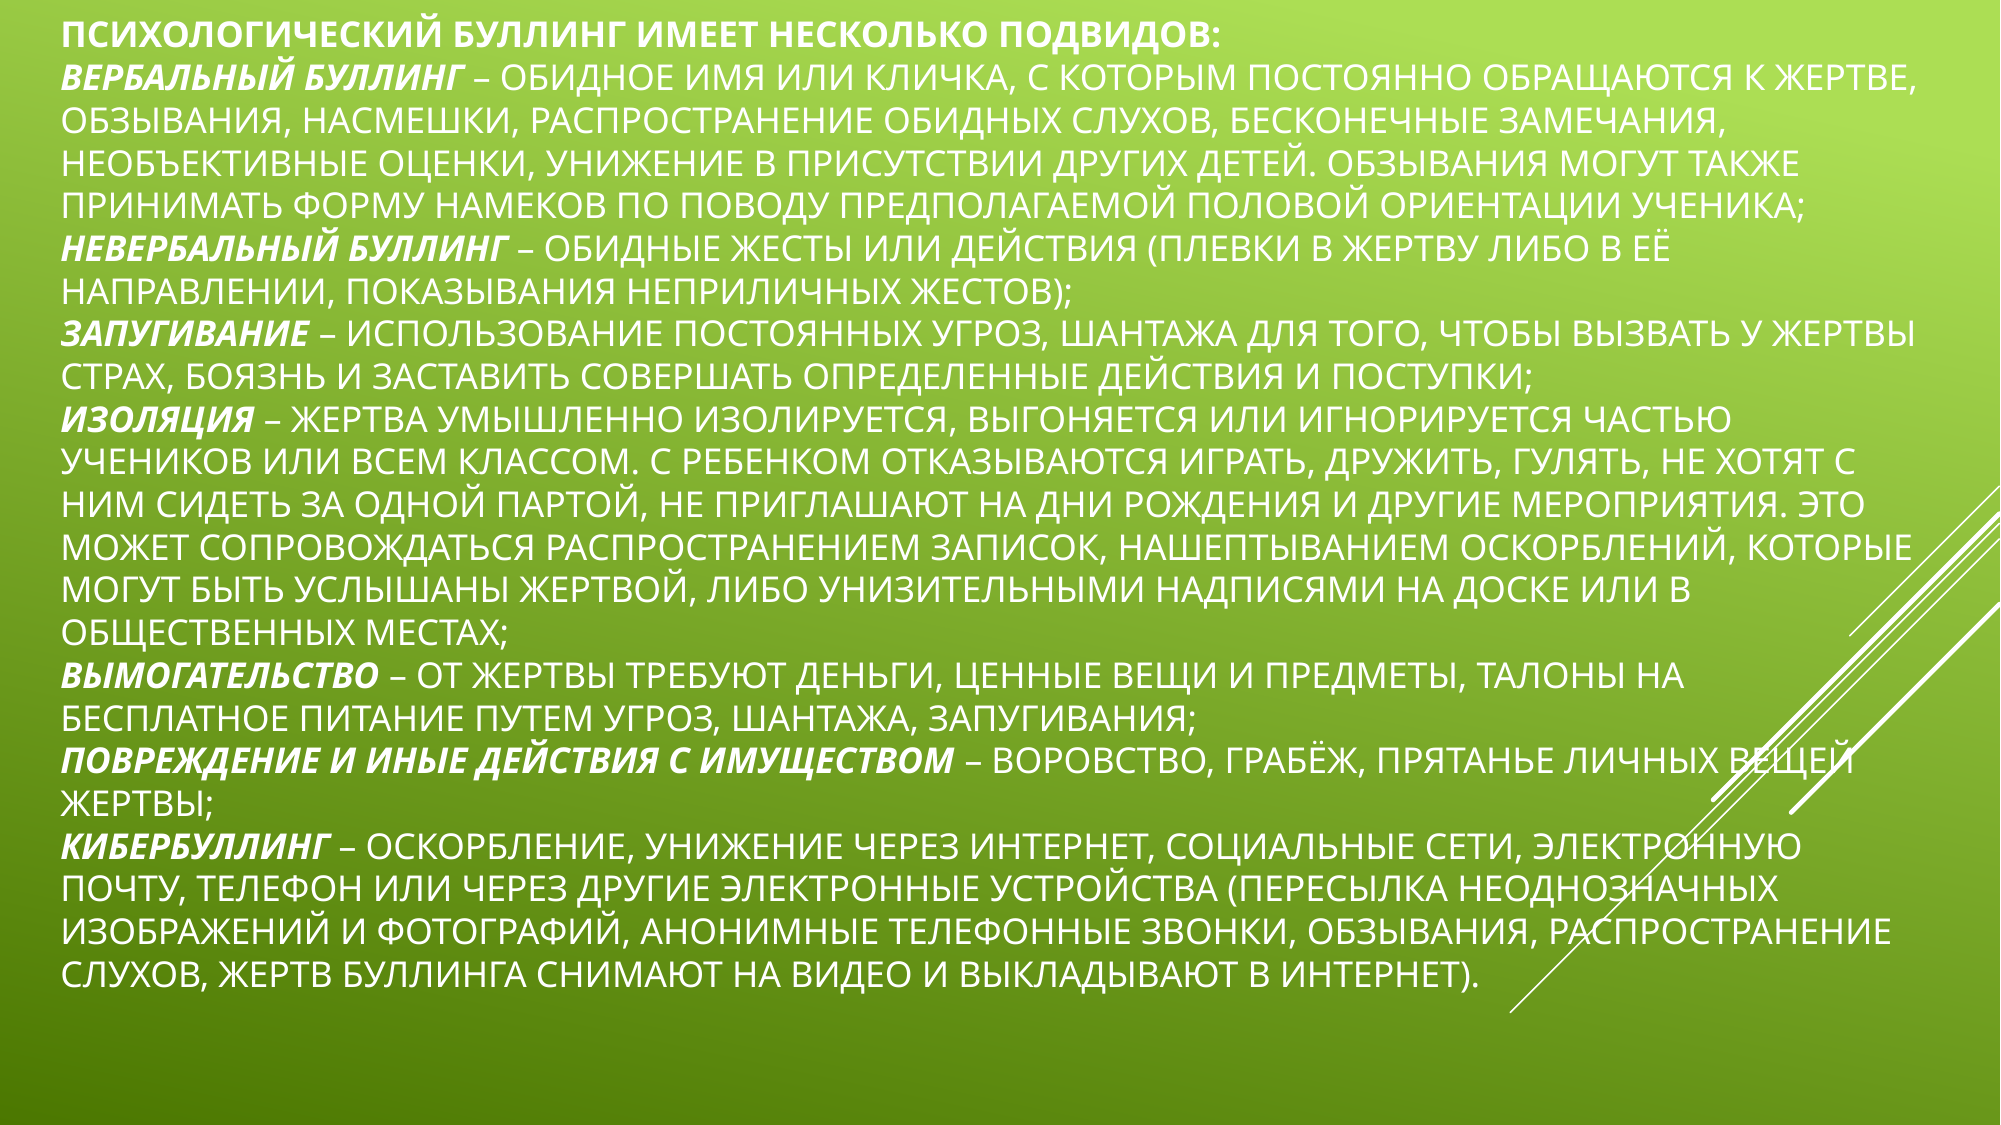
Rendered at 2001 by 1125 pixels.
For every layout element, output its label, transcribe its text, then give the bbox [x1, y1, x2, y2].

title Психологический буллинг имеет несколько подвидов: вербальный буллинг – обидное имя или кличка, с которым постоянно обращаются к жертве, обзывания, насмешки, распространение обидных слухов, бесконечные замечания, необъективные оценки, унижение в присутствии других детей. Обзывания могут также принимать форму намеков по поводу предполагаемой половой ориентации ученика; невербальный буллинг – обидные жесты или действия (плевки в жертву либо в её направлении, показывания неприличных жестов); запугивание – использование постоянных угроз, шантажа для того, чтобы вызвать у жертвы страх, боязнь и заставить совершать определенные действия и поступки; изоляция – жертва умышленно изолируется, выгоняется или игнорируется частью учеников или всем классом. С ребенком отказываются играть, дружить, гулять, не хотят с ним сидеть за одной партой, не приглашают на дни рождения и другие мероприятия. Это может сопровождаться распространением записок, нашептыванием оскорблений, которые могут быть услышаны жертвой, либо унизительными надписями на доске или в общественных местах; вымогательство – от жертвы требуют деньги, ценные вещи и предметы, талоны на бесплатное питание путем угроз, шантажа, запугивания; повреждение и иные действия с имуществом – воровство, грабёж, прятанье личных вещей жертвы; кибербуллинг – оскорбление, унижение через интернет, социальные сети, электронную почту, телефон или через другие электронные устройства (пересылка неоднозначных изображений и фотографий, анонимные телефонные звонки, обзывания, распространение слухов, жертв буллинга снимают на видео и выкладывают в интернет). [45, 0, 1937, 1069]
